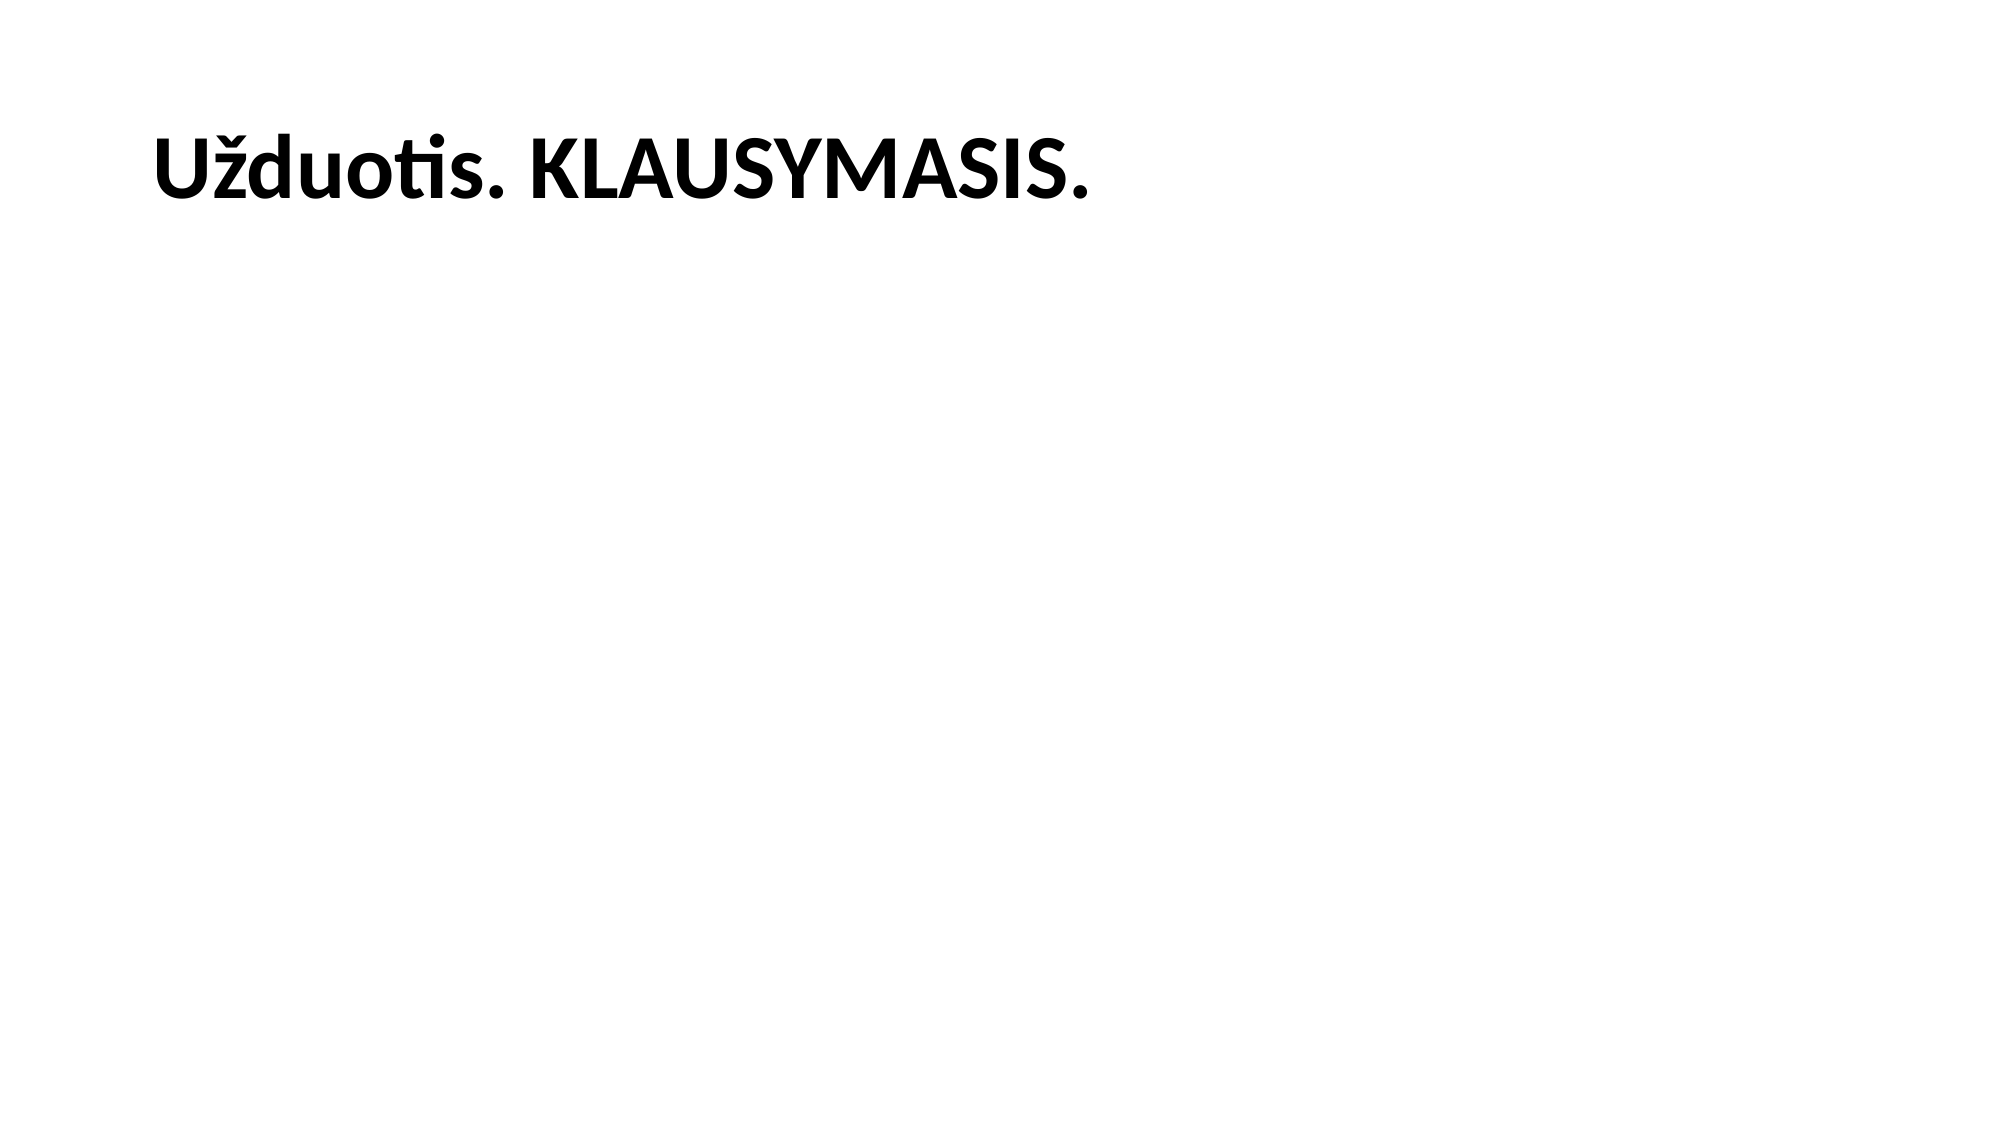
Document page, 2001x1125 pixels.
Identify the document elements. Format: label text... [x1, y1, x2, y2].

title Užduotis. KLAUSYMASIS. [137, 59, 1863, 278]
